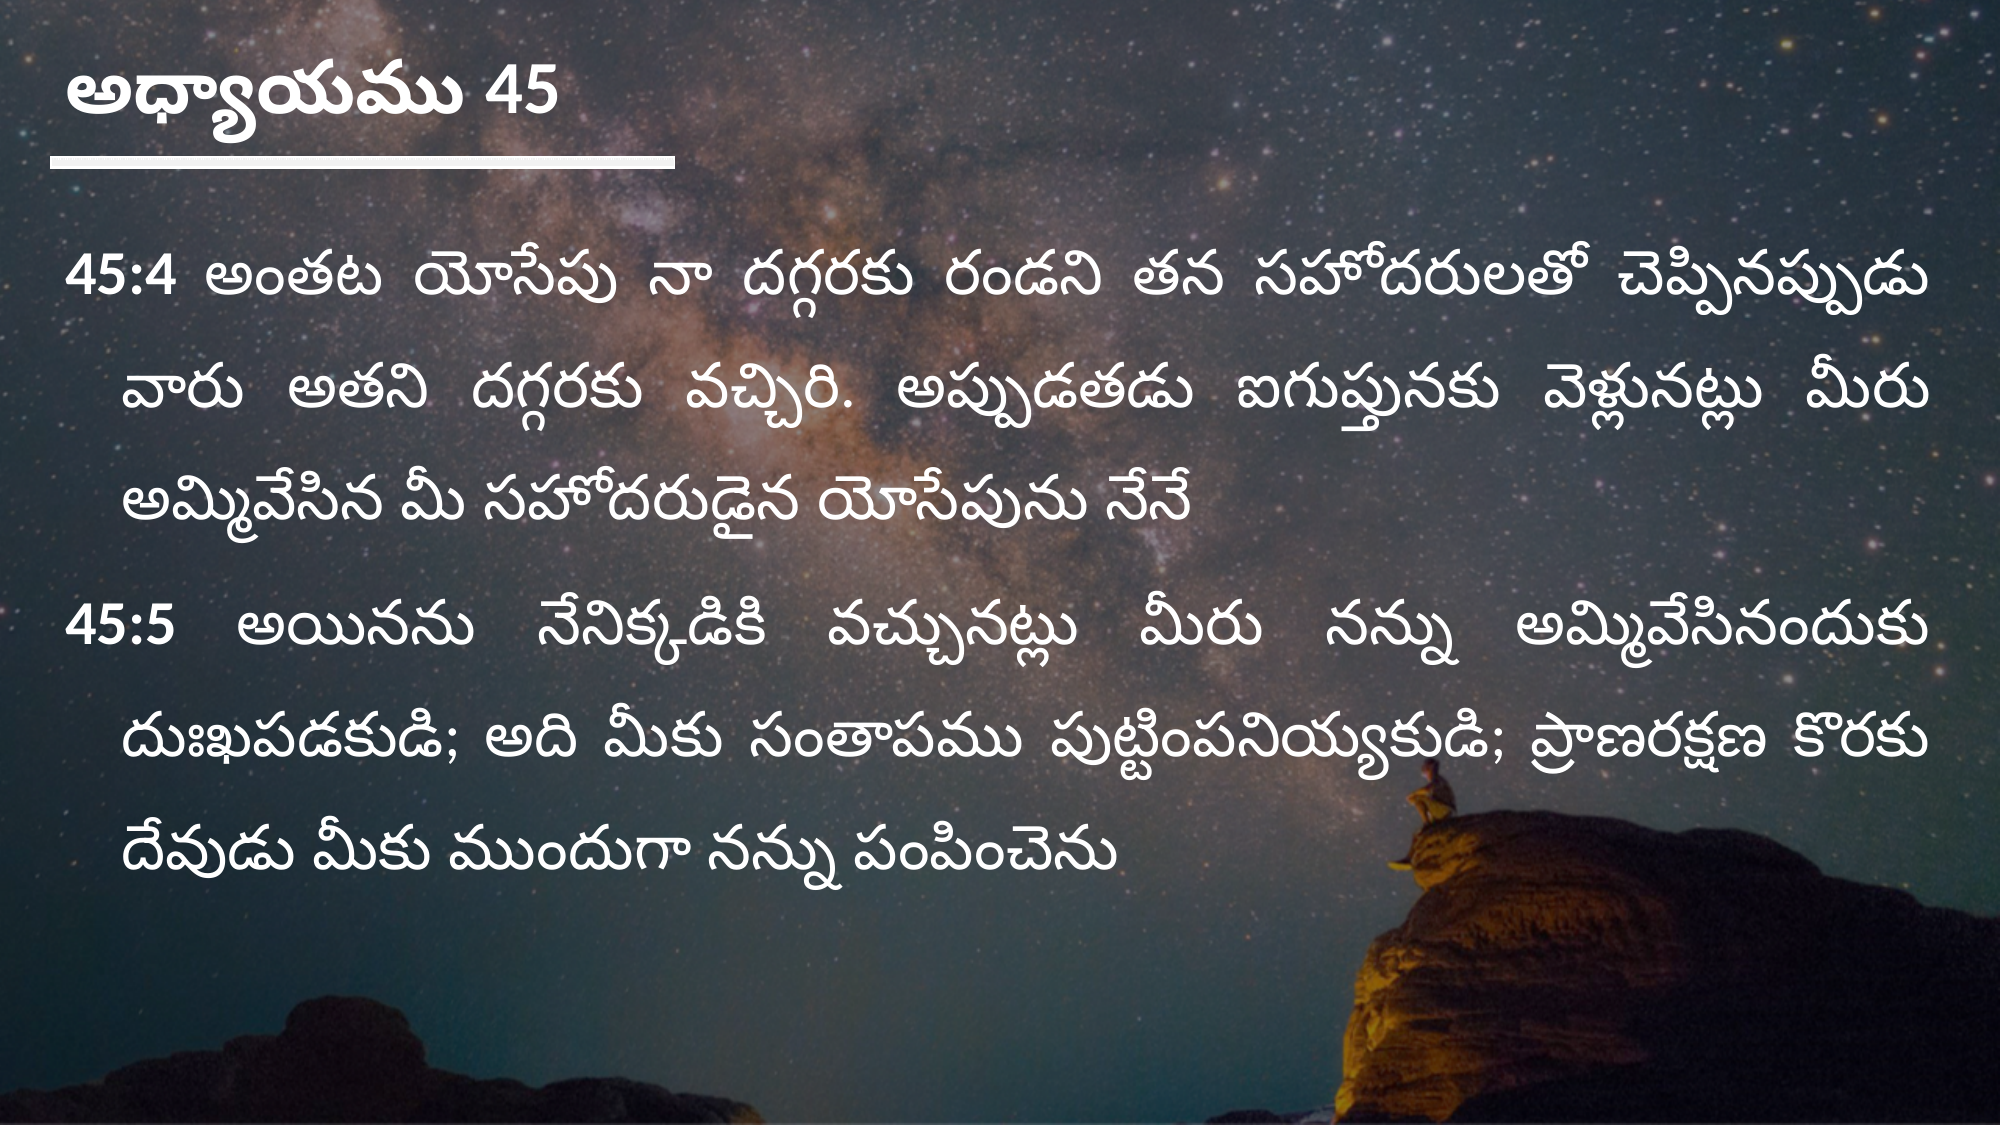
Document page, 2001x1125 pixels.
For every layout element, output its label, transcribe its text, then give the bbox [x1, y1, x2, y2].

title అధ్యాయము 45 [50, 0, 1925, 167]
list 45:4 అంతట యోసేపు నా దగ్గరకు రండని తన సహోదరులతో చెప్పినప్పుడు వారు అతని దగ్గరకు వచ్చిరి. అప్పుడతడు ఐగుప్తునకు వెళ్లునట్లు మీరు అమ్మివేసిన మీ సహోదరుడైన యోసేపును నేనే 45:5 అయినను నేనిక్కడికి వచ్చునట్లు మీరు నన్ను అమ్మివేసినందుకు దుఃఖపడకుడి; అది మీకు సంతాపము పుట్టింపనియ్యకుడి; ప్రాణరక్షణ కొరకు దేవుడు మీకు ముందుగా నన్ను పంపించెను [50, 187, 1946, 1063]
picture [0, 0, 2000, 1125]
